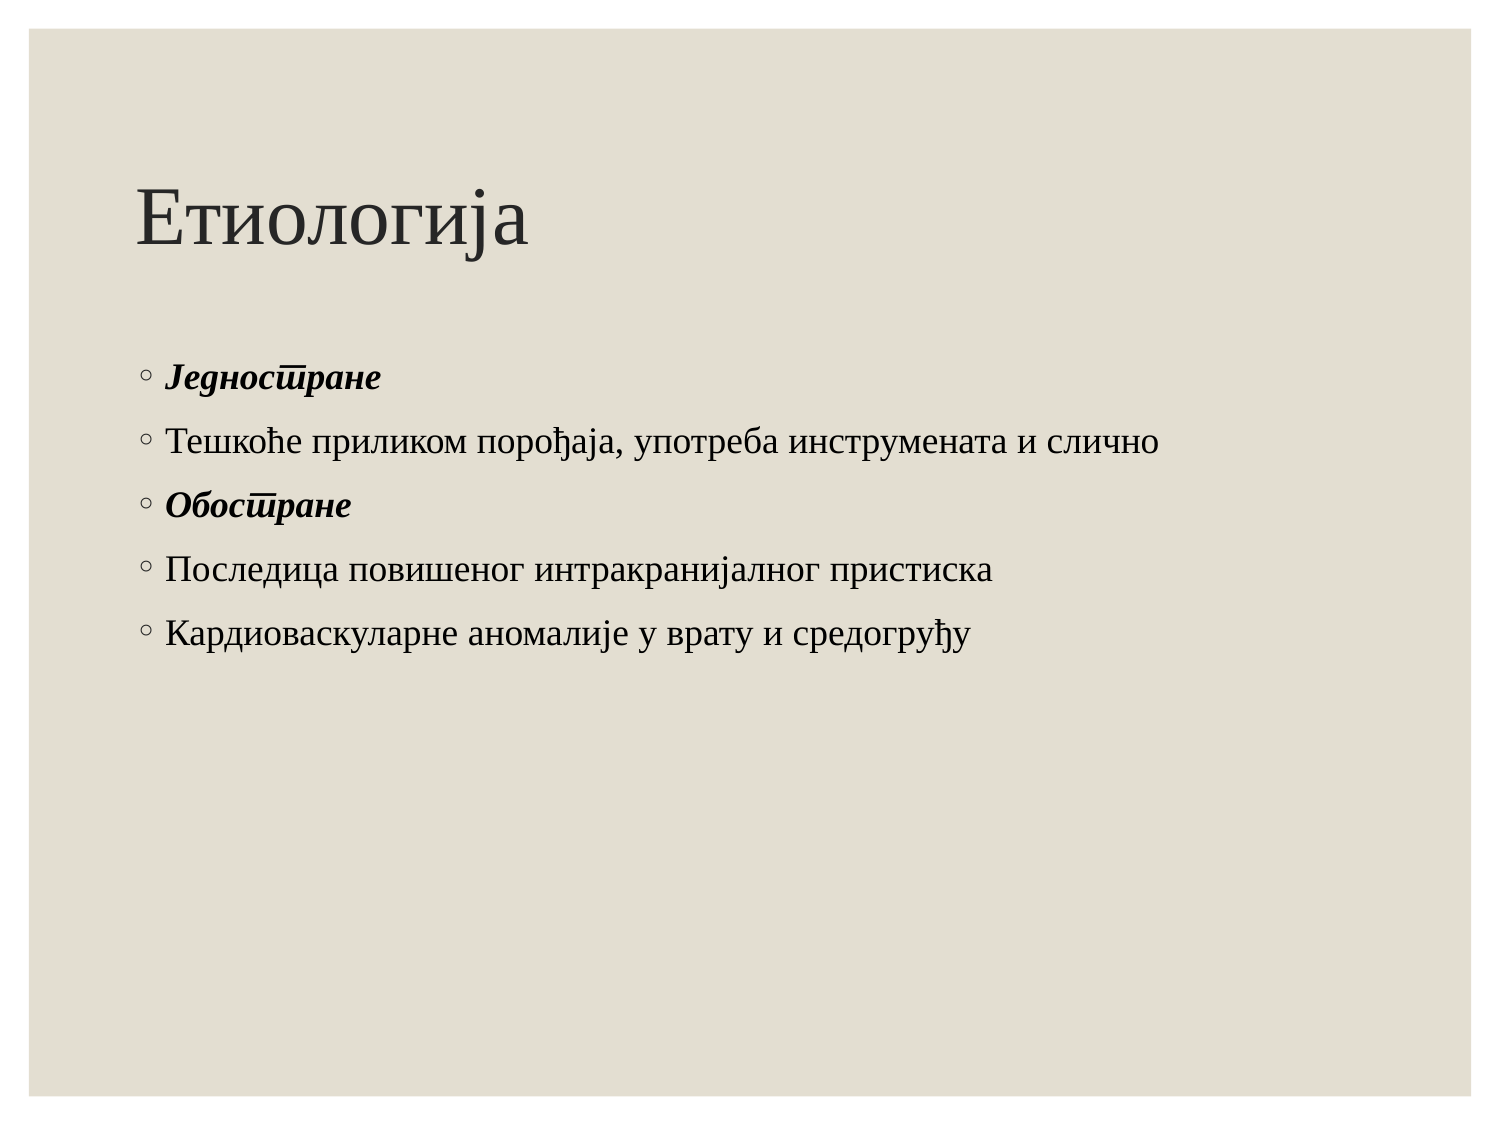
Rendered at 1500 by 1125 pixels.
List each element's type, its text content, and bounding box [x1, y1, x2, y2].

title Етиологија [120, 105, 1380, 331]
list Једностране Тешкоће приликом порођаја, употреба инструмената и слично Обостране Последица повишеног интракранијалног пристиска Кардиоваскуларне аномалије у врату и средогруђу [120, 345, 1380, 990]
